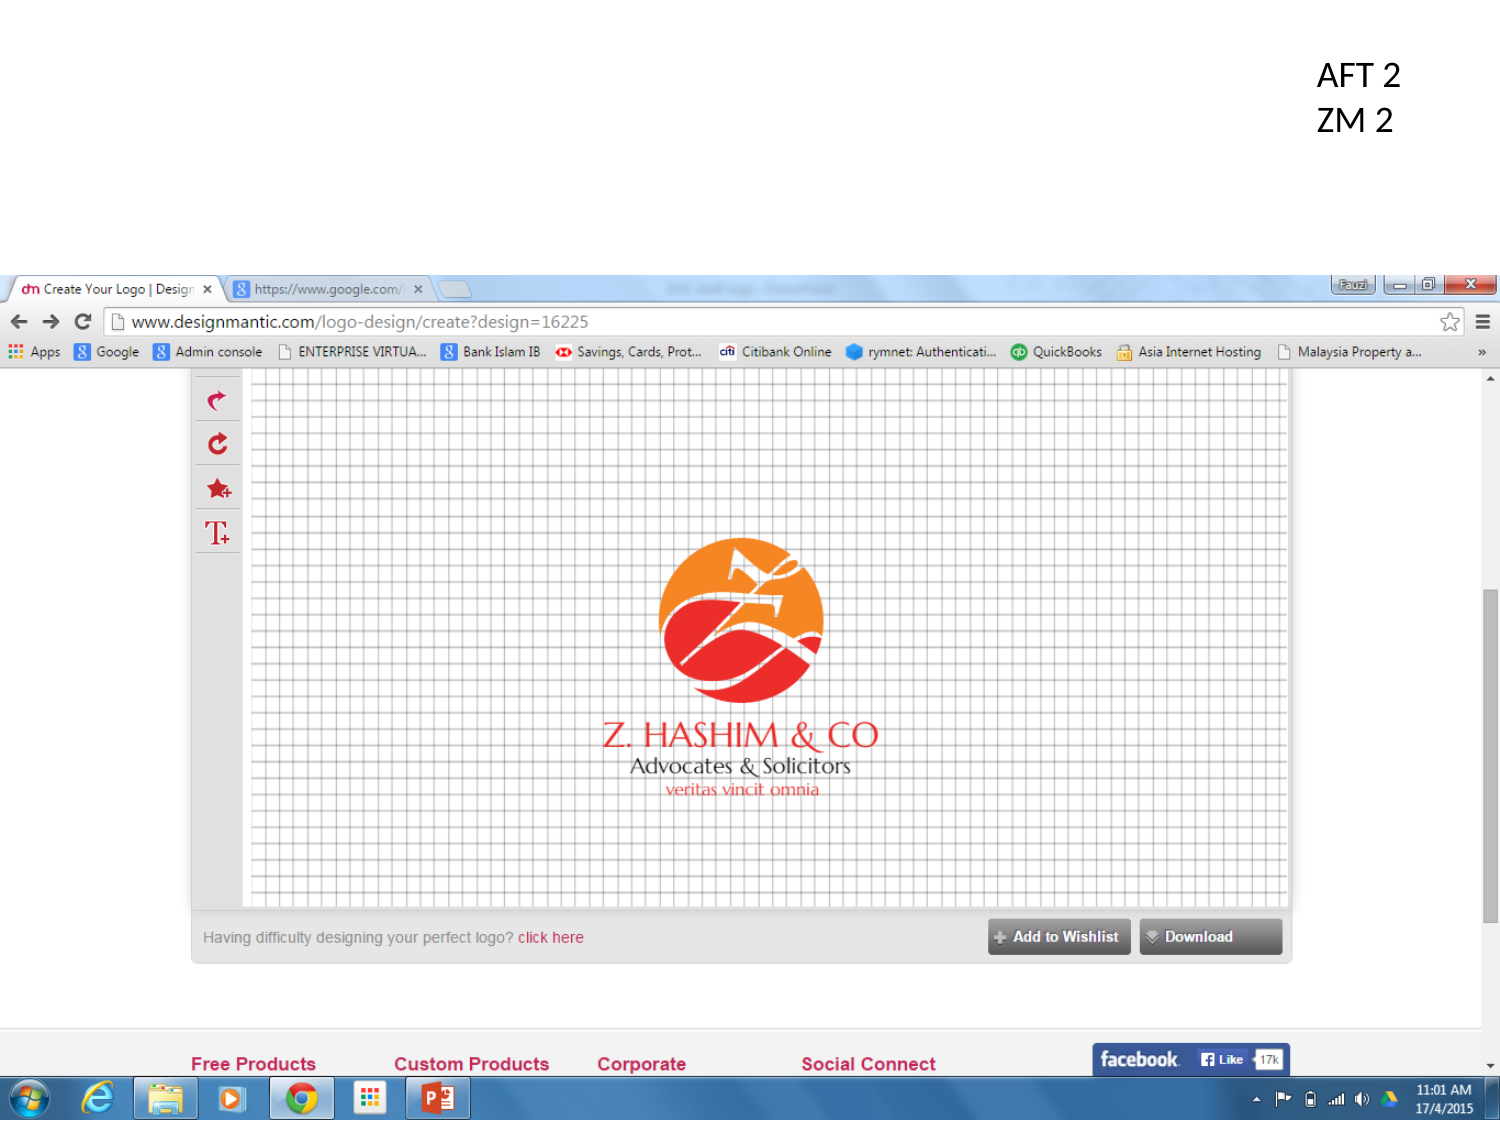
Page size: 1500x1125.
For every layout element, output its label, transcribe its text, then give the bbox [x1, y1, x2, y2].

picture [0, 275, 1500, 1120]
text_box AFT 2 ZM 2 [1302, 42, 1483, 148]
